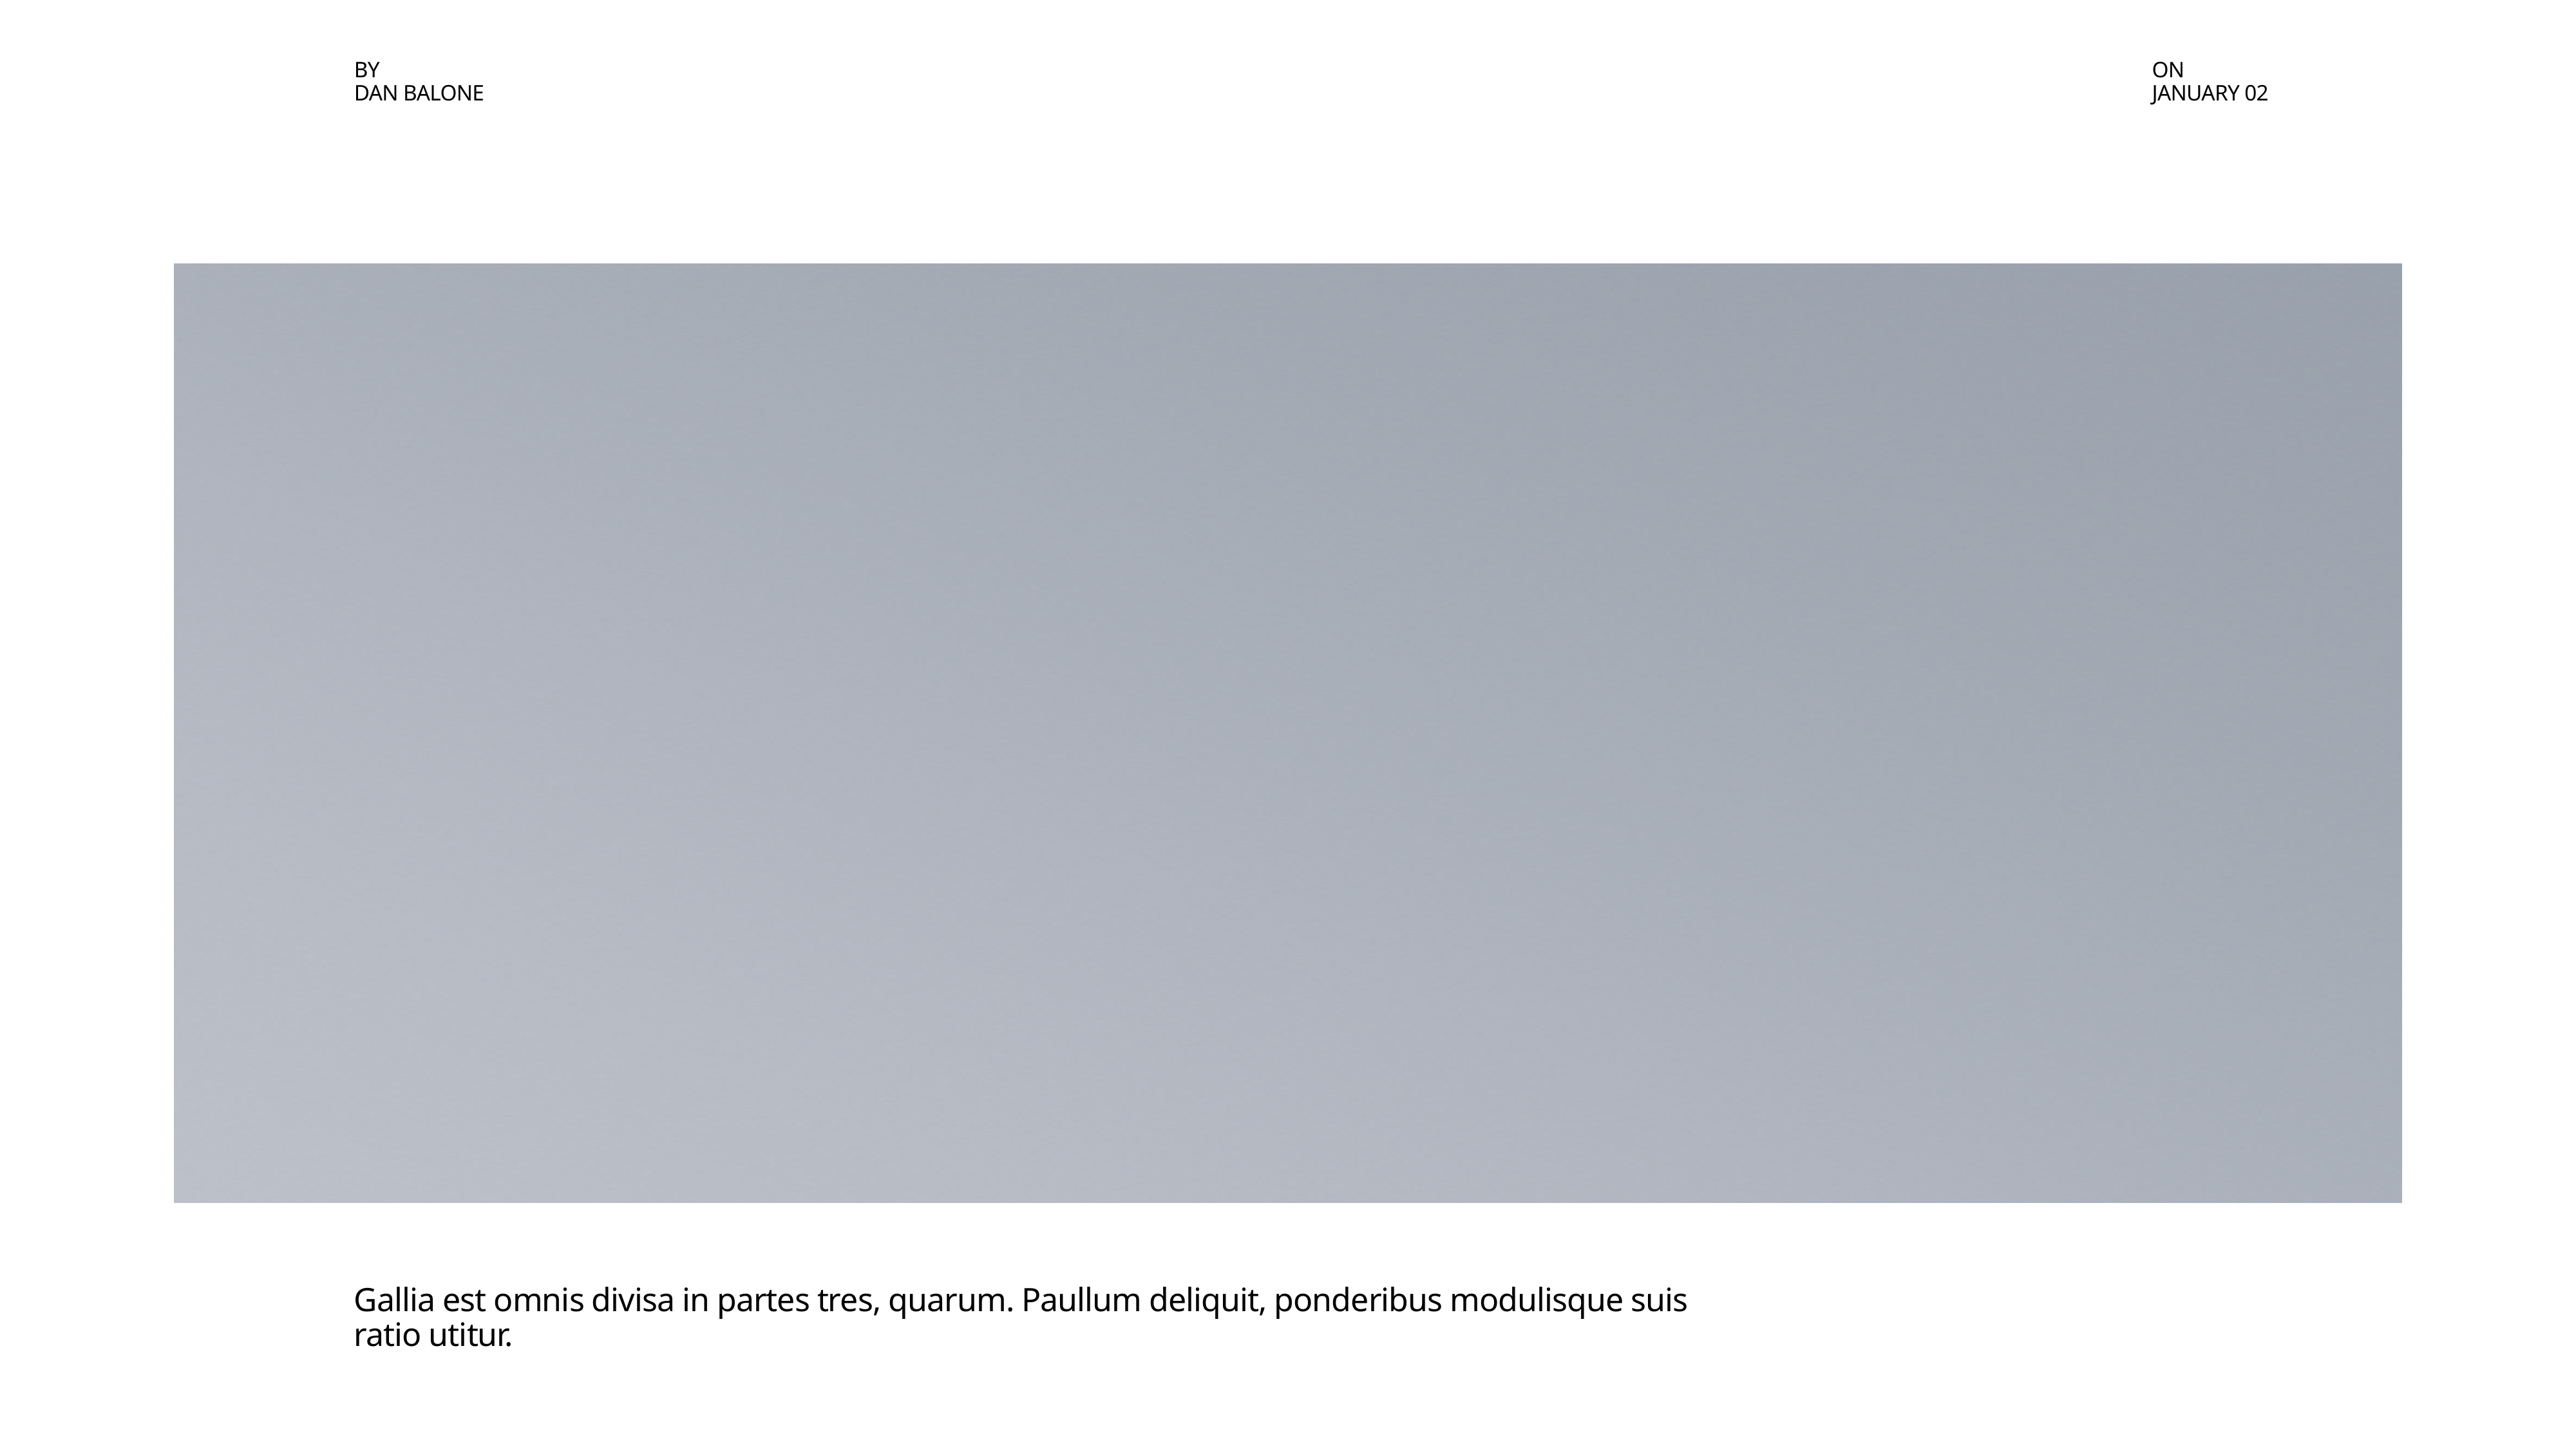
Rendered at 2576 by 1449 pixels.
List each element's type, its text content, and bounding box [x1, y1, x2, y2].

picture [174, 263, 2402, 1203]
list Gallia est omnis divisa in partes tres, quarum. Paullum deliquit, ponderibus modulisque suis ratio utitur. [348, 1278, 1727, 1368]
